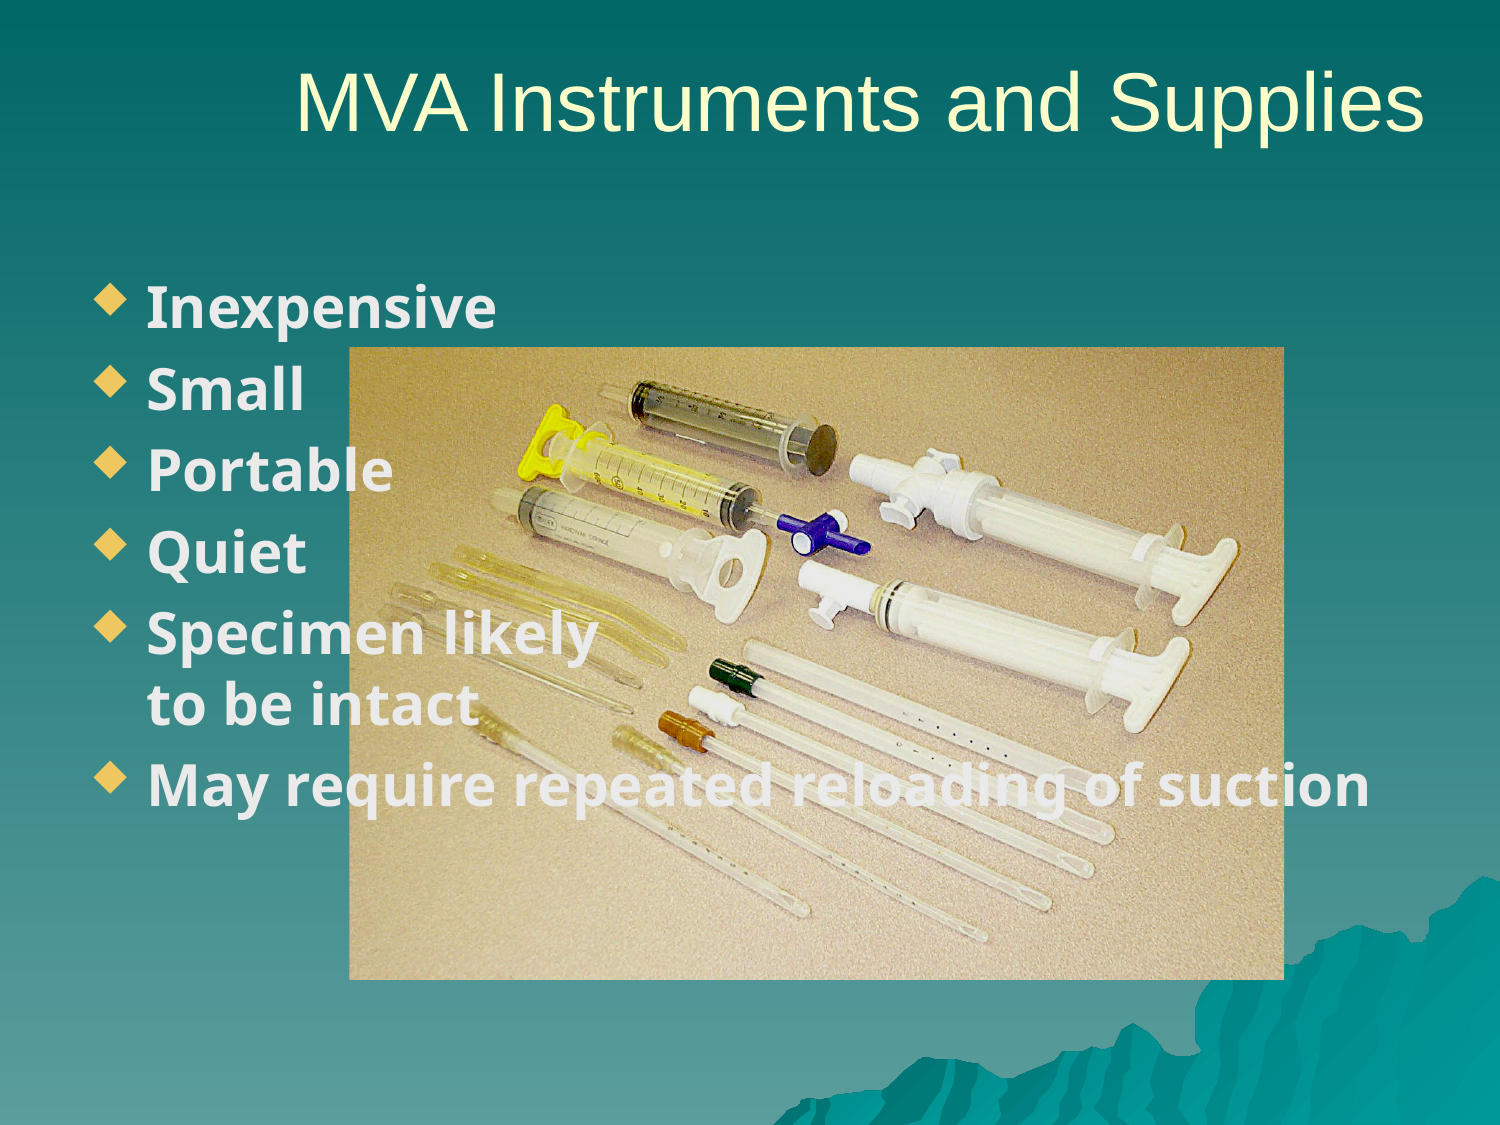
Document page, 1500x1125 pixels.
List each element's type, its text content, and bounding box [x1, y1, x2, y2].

title MVA Instruments and Supplies [252, 41, 1470, 155]
list Inexpensive Small Portable Quiet Specimen likely to be intact May require repeated reloading of suction [74, 262, 1426, 1006]
picture [349, 347, 1285, 981]
